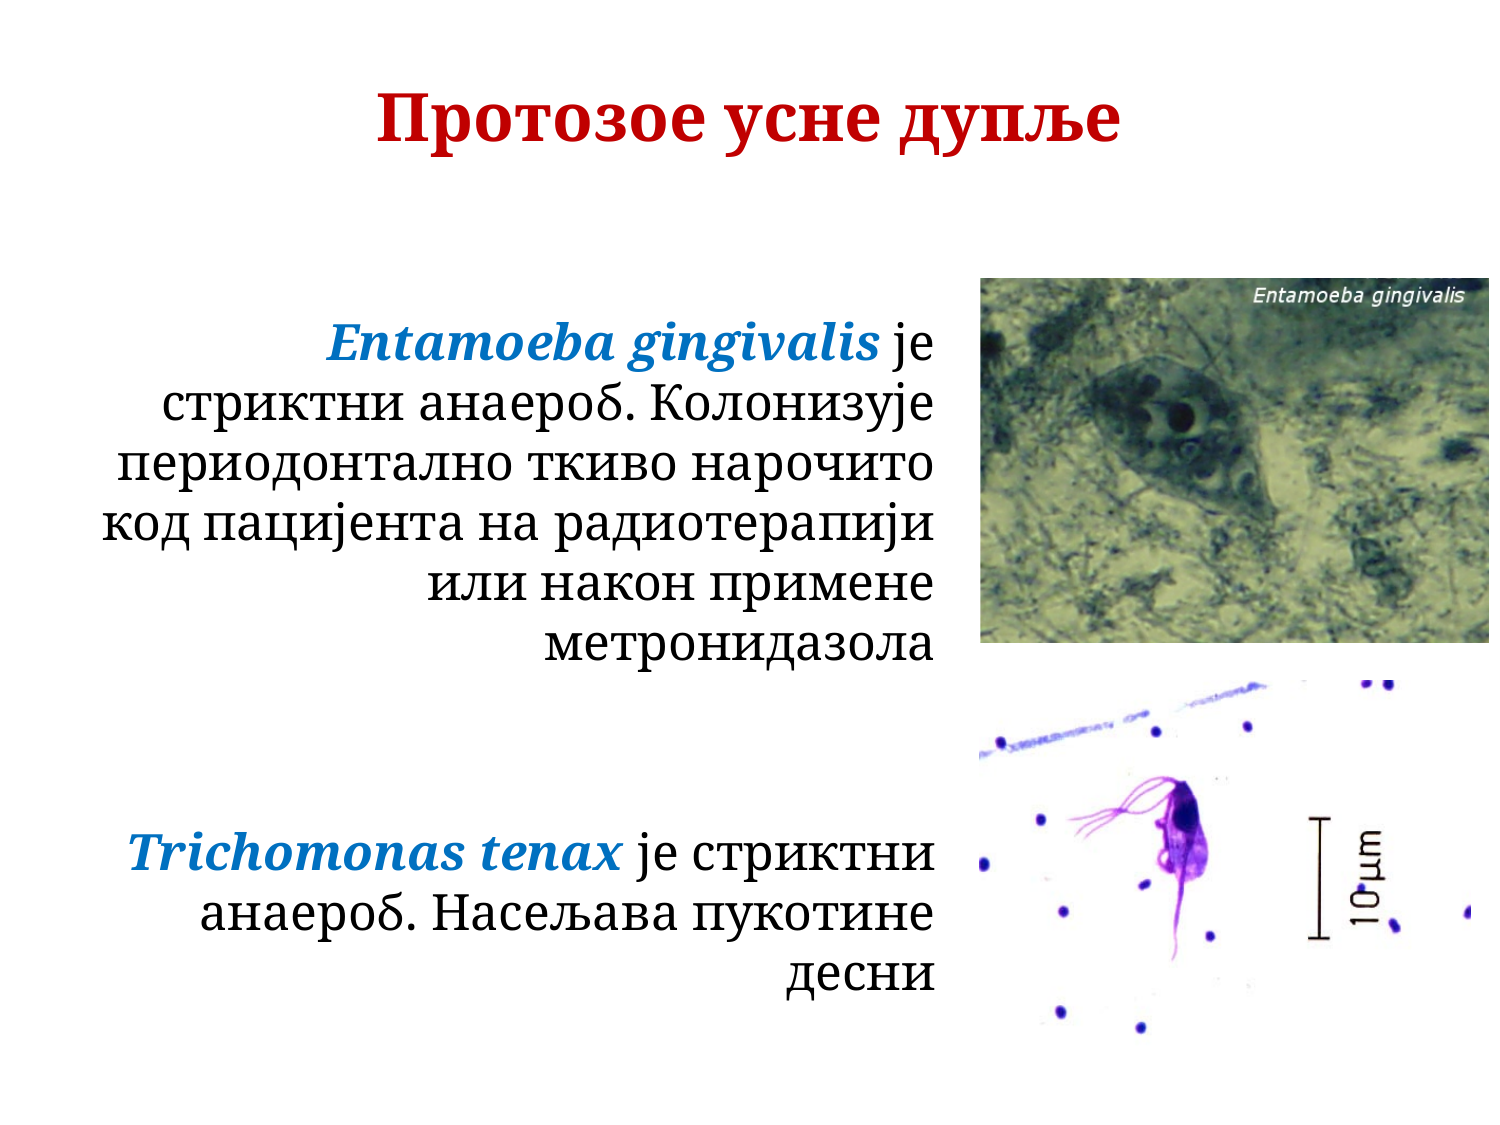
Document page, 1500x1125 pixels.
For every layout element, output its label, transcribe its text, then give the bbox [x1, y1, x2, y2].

list Entamoeba gingivalis је стриктни анаероб. Колонизује периодонтално ткиво нарочито код пацијента на радиотерапији или након примене метронидазола Trichomonas tenax је стриктни анаероб. Насељава пукотине десни [41, 302, 951, 882]
picture [978, 680, 1471, 1052]
title Протозое усне дупље [74, 44, 1426, 185]
picture [979, 278, 1500, 643]
